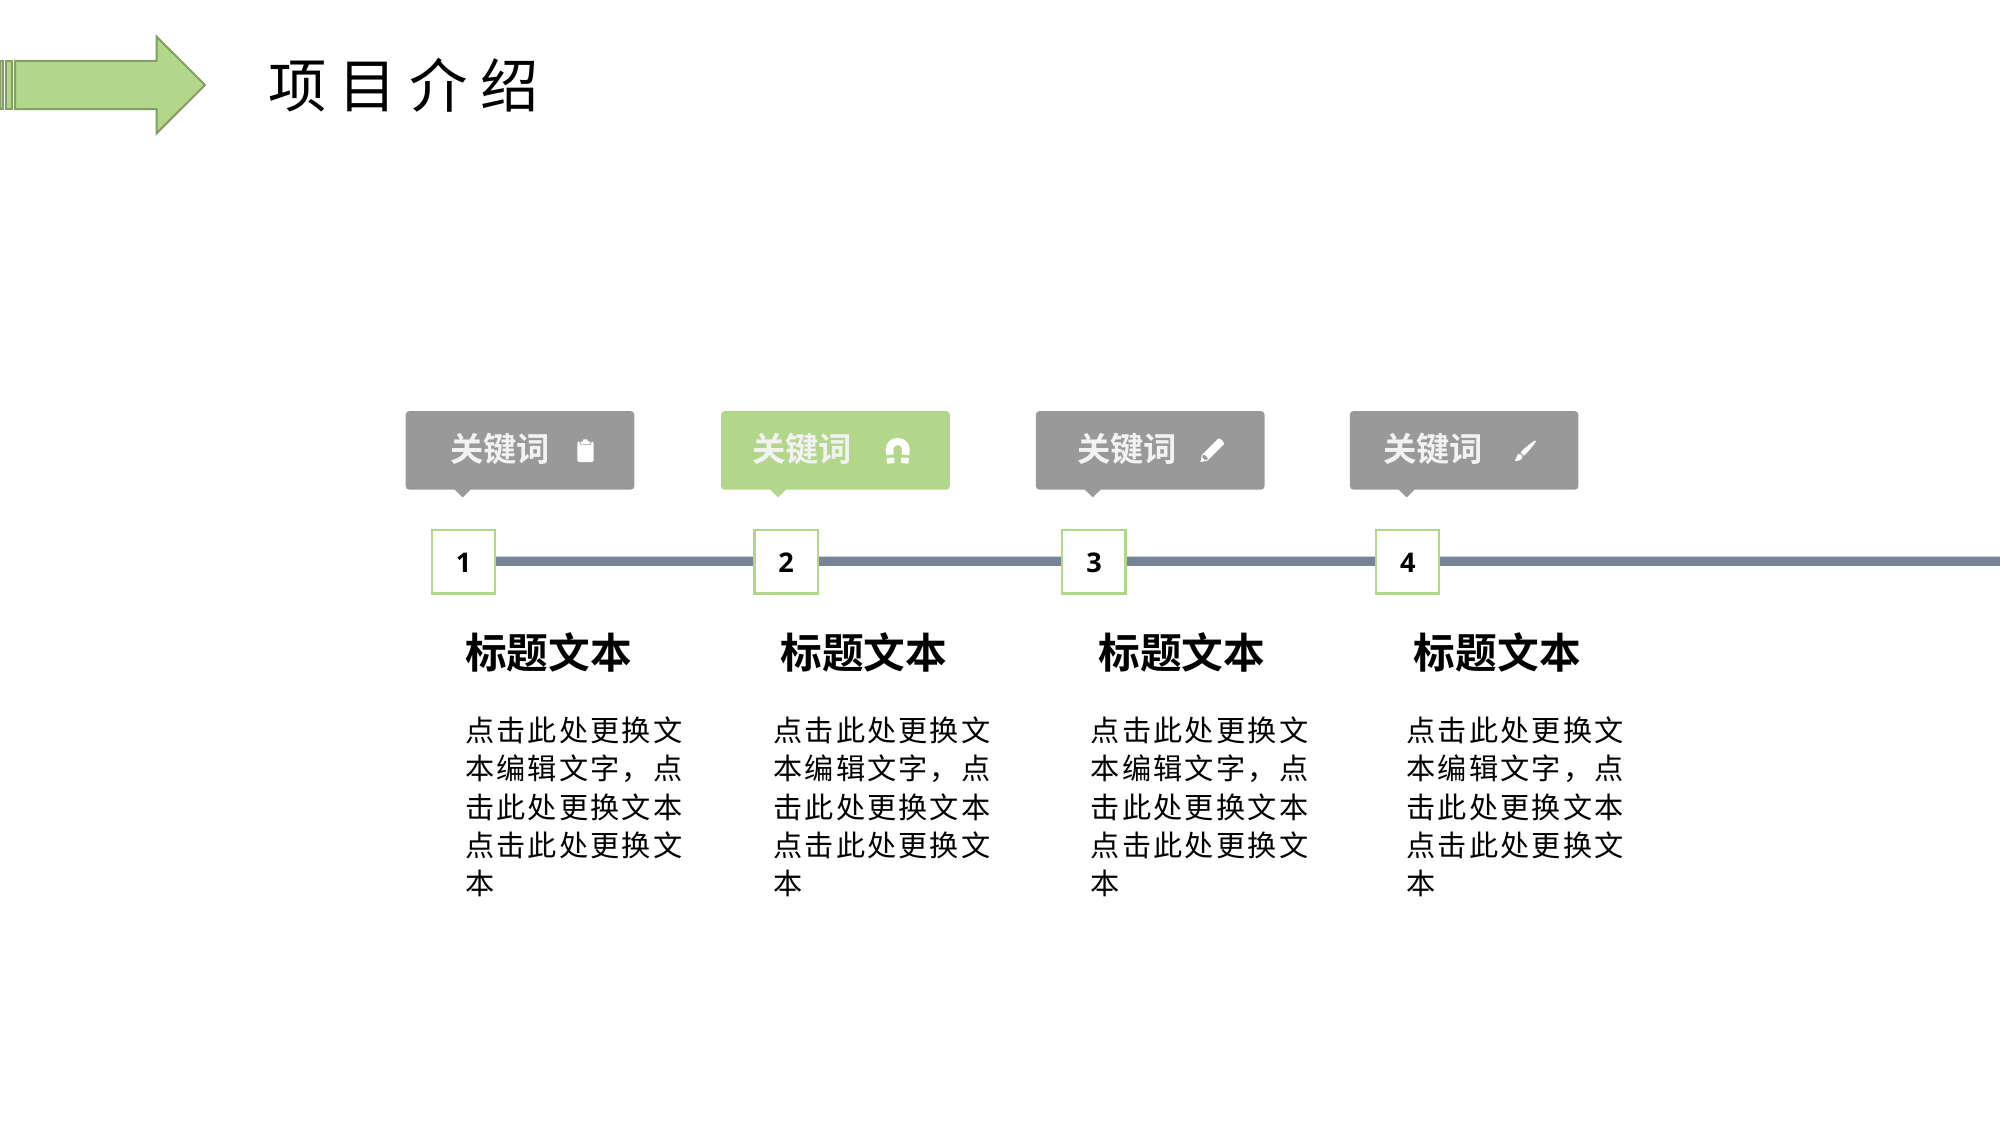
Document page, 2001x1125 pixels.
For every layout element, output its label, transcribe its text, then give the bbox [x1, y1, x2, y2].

text_box [496, 556, 754, 566]
text_box 标题文本 [1398, 625, 1704, 672]
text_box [1035, 411, 1265, 498]
text_box 标题文本 [765, 625, 1070, 672]
text_box [0, 60, 4, 110]
text_box 标题文本 [1083, 625, 1388, 672]
text_box 点击此处更换文本编辑文字，点击此处更换文本点击此处更换文本 [758, 701, 1006, 949]
text_box 3 [1062, 530, 1126, 594]
text_box 1 [432, 530, 496, 594]
text_box [5, 60, 13, 110]
text_box [1126, 556, 1376, 566]
text_box 项目介绍 [253, 42, 617, 127]
text_box 点击此处更换文本编辑文字，点击此处更换文本点击此处更换文本 [1076, 701, 1324, 949]
text_box [818, 556, 1062, 566]
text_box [405, 411, 635, 498]
text_box [14, 34, 207, 136]
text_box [1349, 411, 1579, 498]
text_box 点击此处更换文本编辑文字，点击此处更换文本点击此处更换文本 [1391, 701, 1639, 949]
text_box [1440, 556, 2000, 566]
text_box 4 [1376, 530, 1440, 594]
text_box 标题文本 [450, 625, 755, 672]
text_box 点击此处更换文本编辑文字，点击此处更换文本点击此处更换文本 [450, 701, 698, 949]
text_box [721, 411, 950, 498]
text_box 2 [754, 530, 818, 594]
